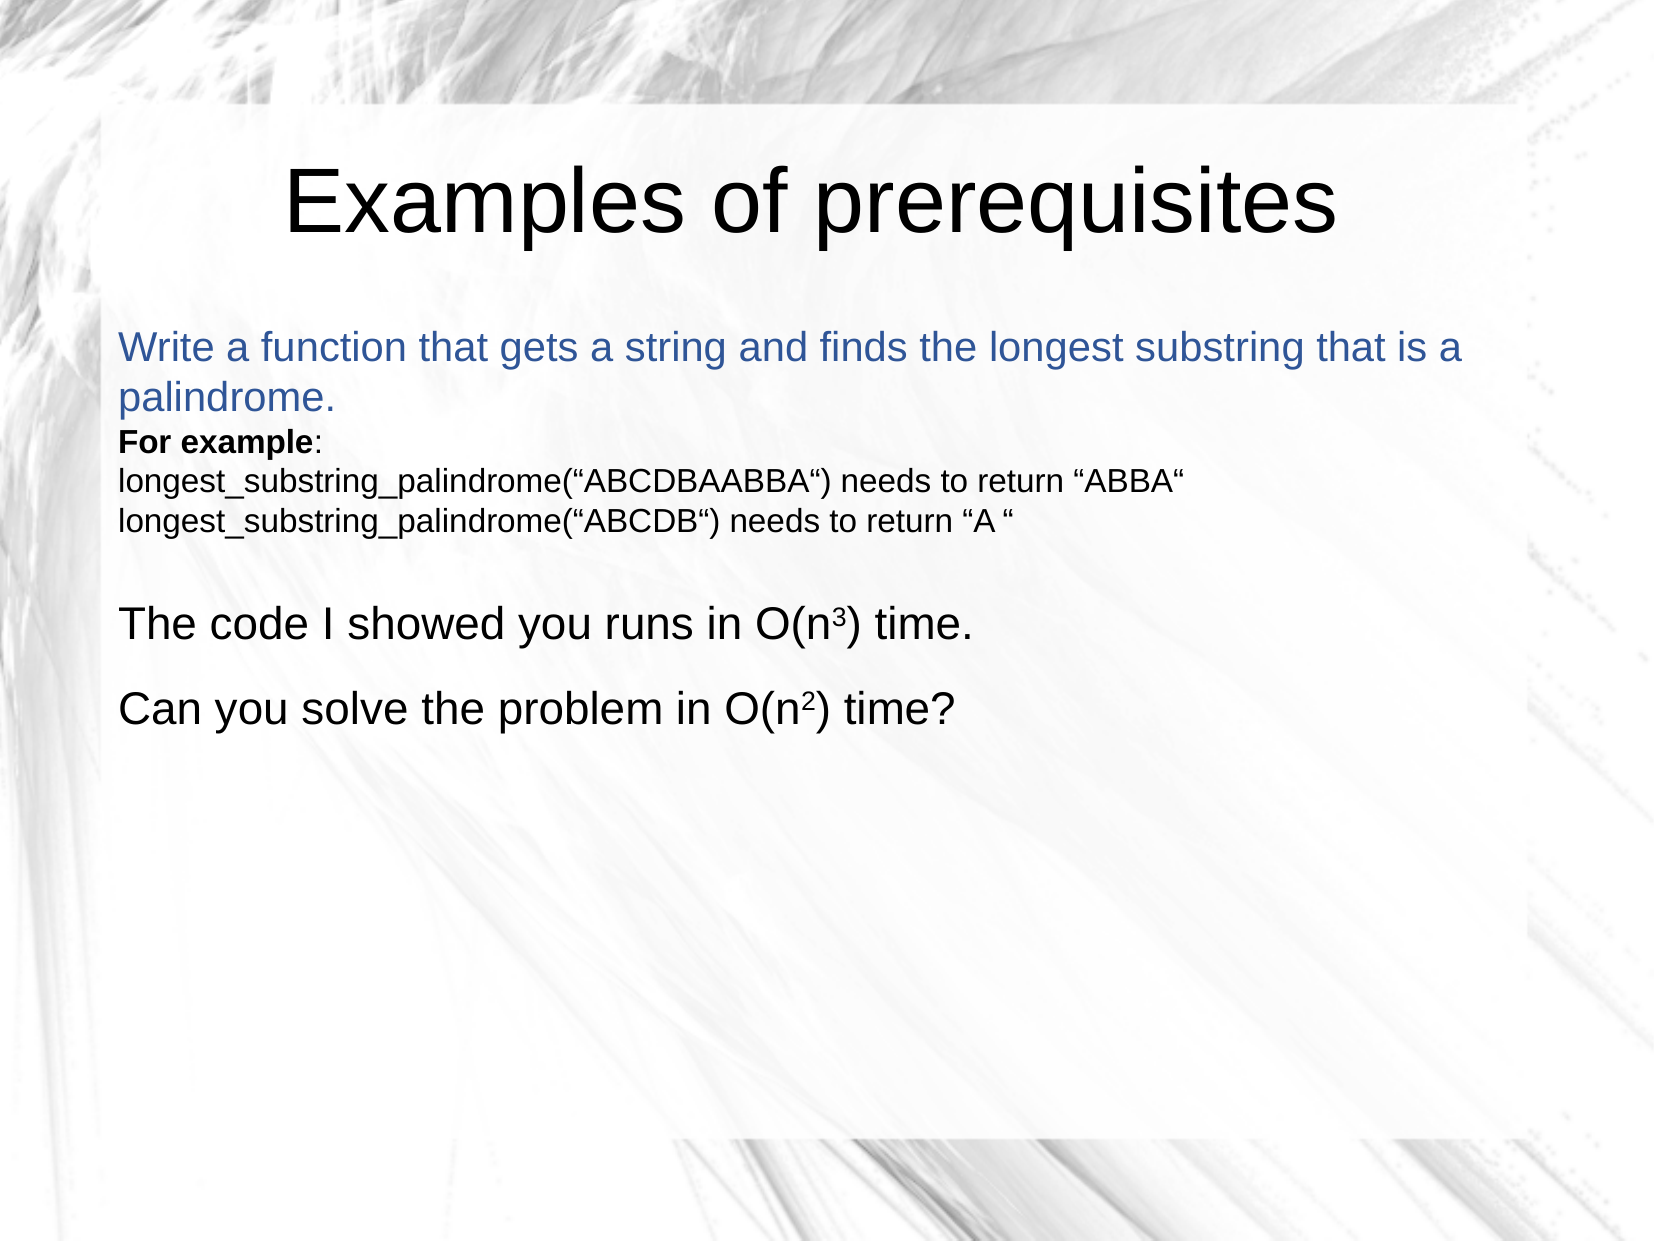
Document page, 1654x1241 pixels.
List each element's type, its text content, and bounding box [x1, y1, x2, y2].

list Write a function that gets a string and finds the longest substring that is a palindrome. For example: longest_substring_palindrome(“ABCDBAABBA“) needs to return “ABBA“ longest_substring_palindrome(“ABCDB“) needs to return “A “ The code I showed you runs in O(n3) time. Can you solve the problem in O(n2) time? [118, 319, 1571, 1102]
picture [0, 0, 1654, 1241]
title Examples of prerequisites [118, 112, 1506, 281]
